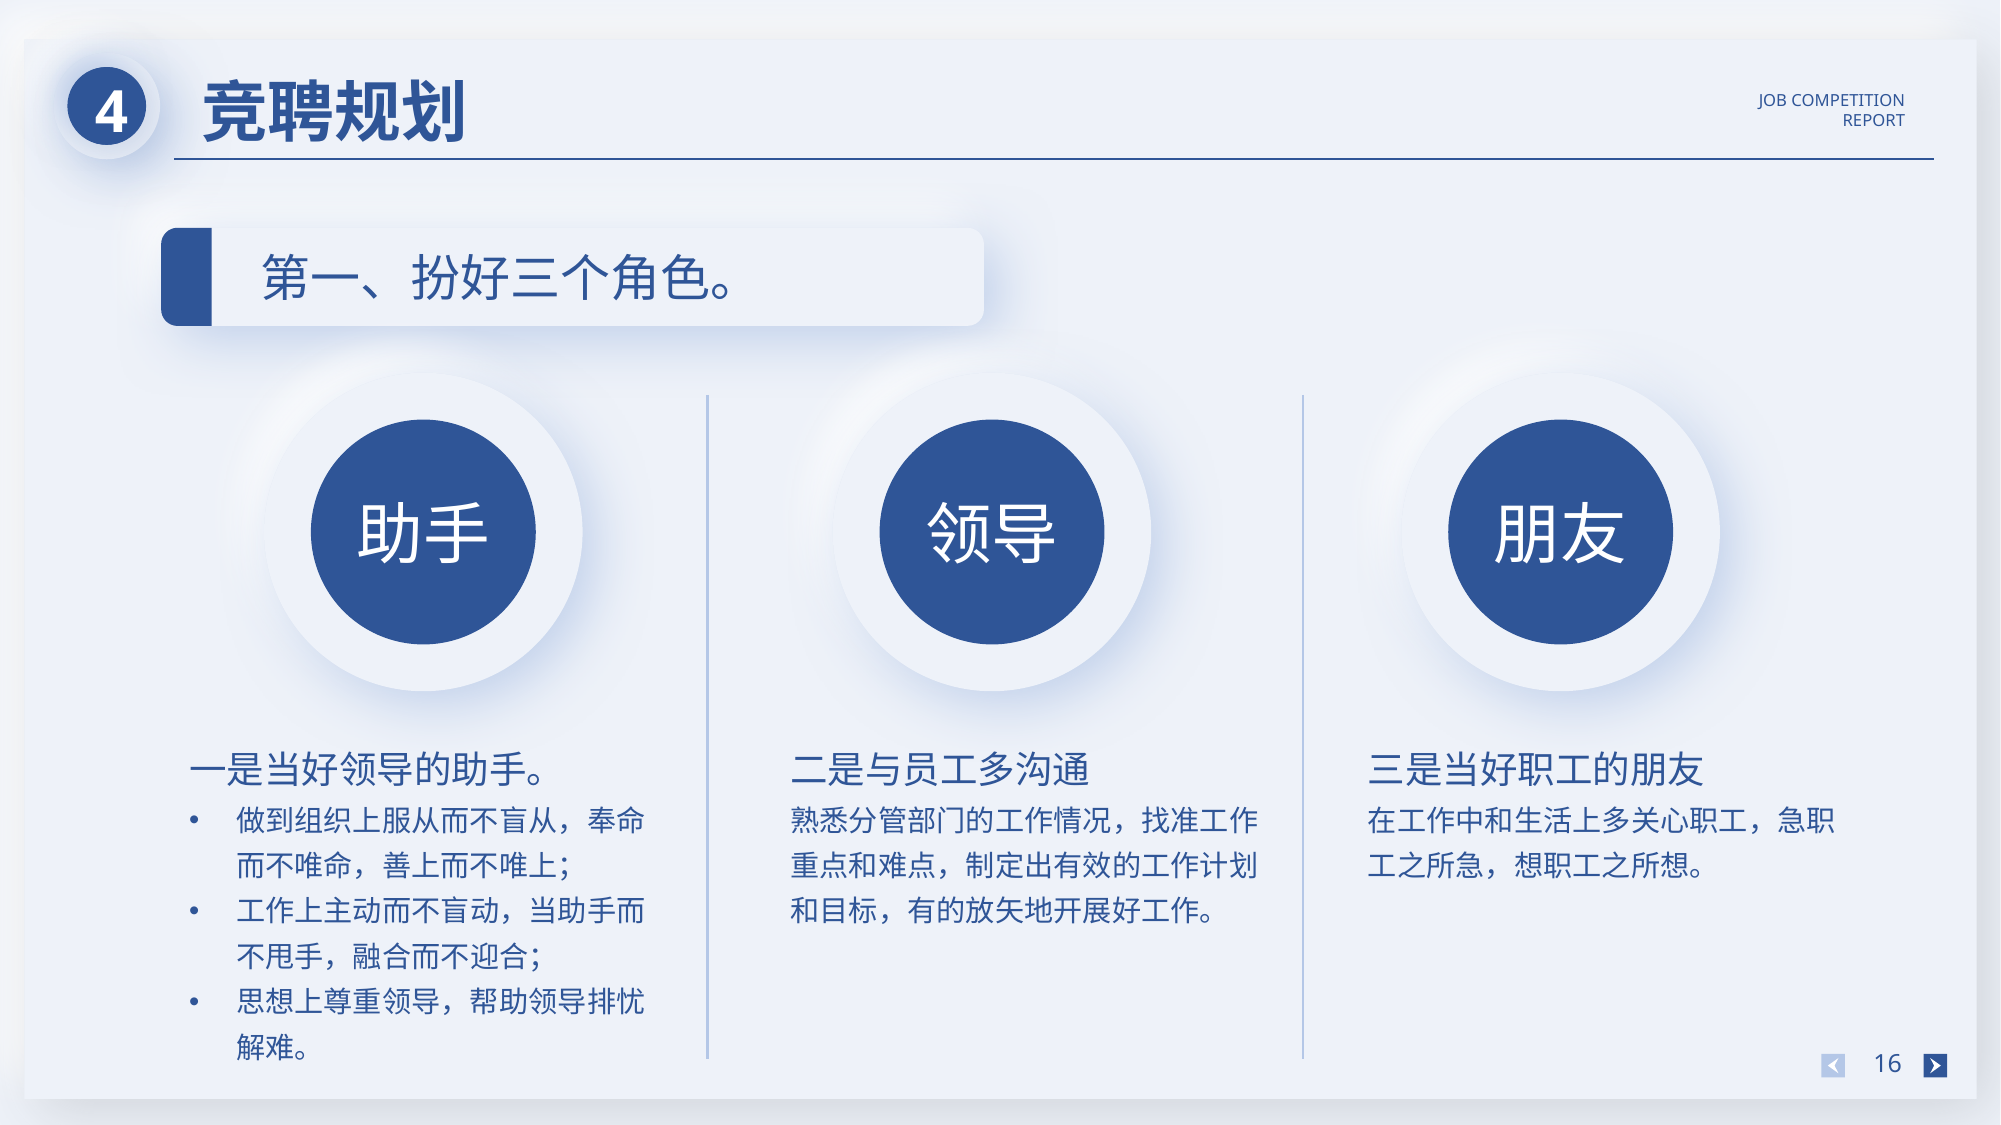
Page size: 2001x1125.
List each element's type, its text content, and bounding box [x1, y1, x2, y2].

text_box 竞聘规划 [186, 62, 539, 157]
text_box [53, 52, 161, 160]
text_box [161, 227, 984, 326]
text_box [1401, 372, 1720, 692]
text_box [264, 372, 583, 692]
text_box 二是与员工多沟通 熟悉分管部门的工作情况，找准工作重点和难点，制定出有效的工作计划和目标，有的放矢地开展好工作。 [775, 725, 1294, 935]
text_box JOB COMPETITION REPORT [1719, 82, 1920, 137]
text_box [832, 372, 1152, 692]
text_box 三是当好职工的朋友 在工作中和生活上多关心职工，急职工之所急，想职工之所想。 [1353, 725, 1872, 890]
text_box 一是当好领导的助手。 做到组织上服从而不盲从，奉命而不唯命，善上而不唯上； 工作上主动而不盲动，当助手而不甩手，融合而不迎合； 思想上尊重领导，帮助领导排忧解难。 [174, 725, 688, 1072]
